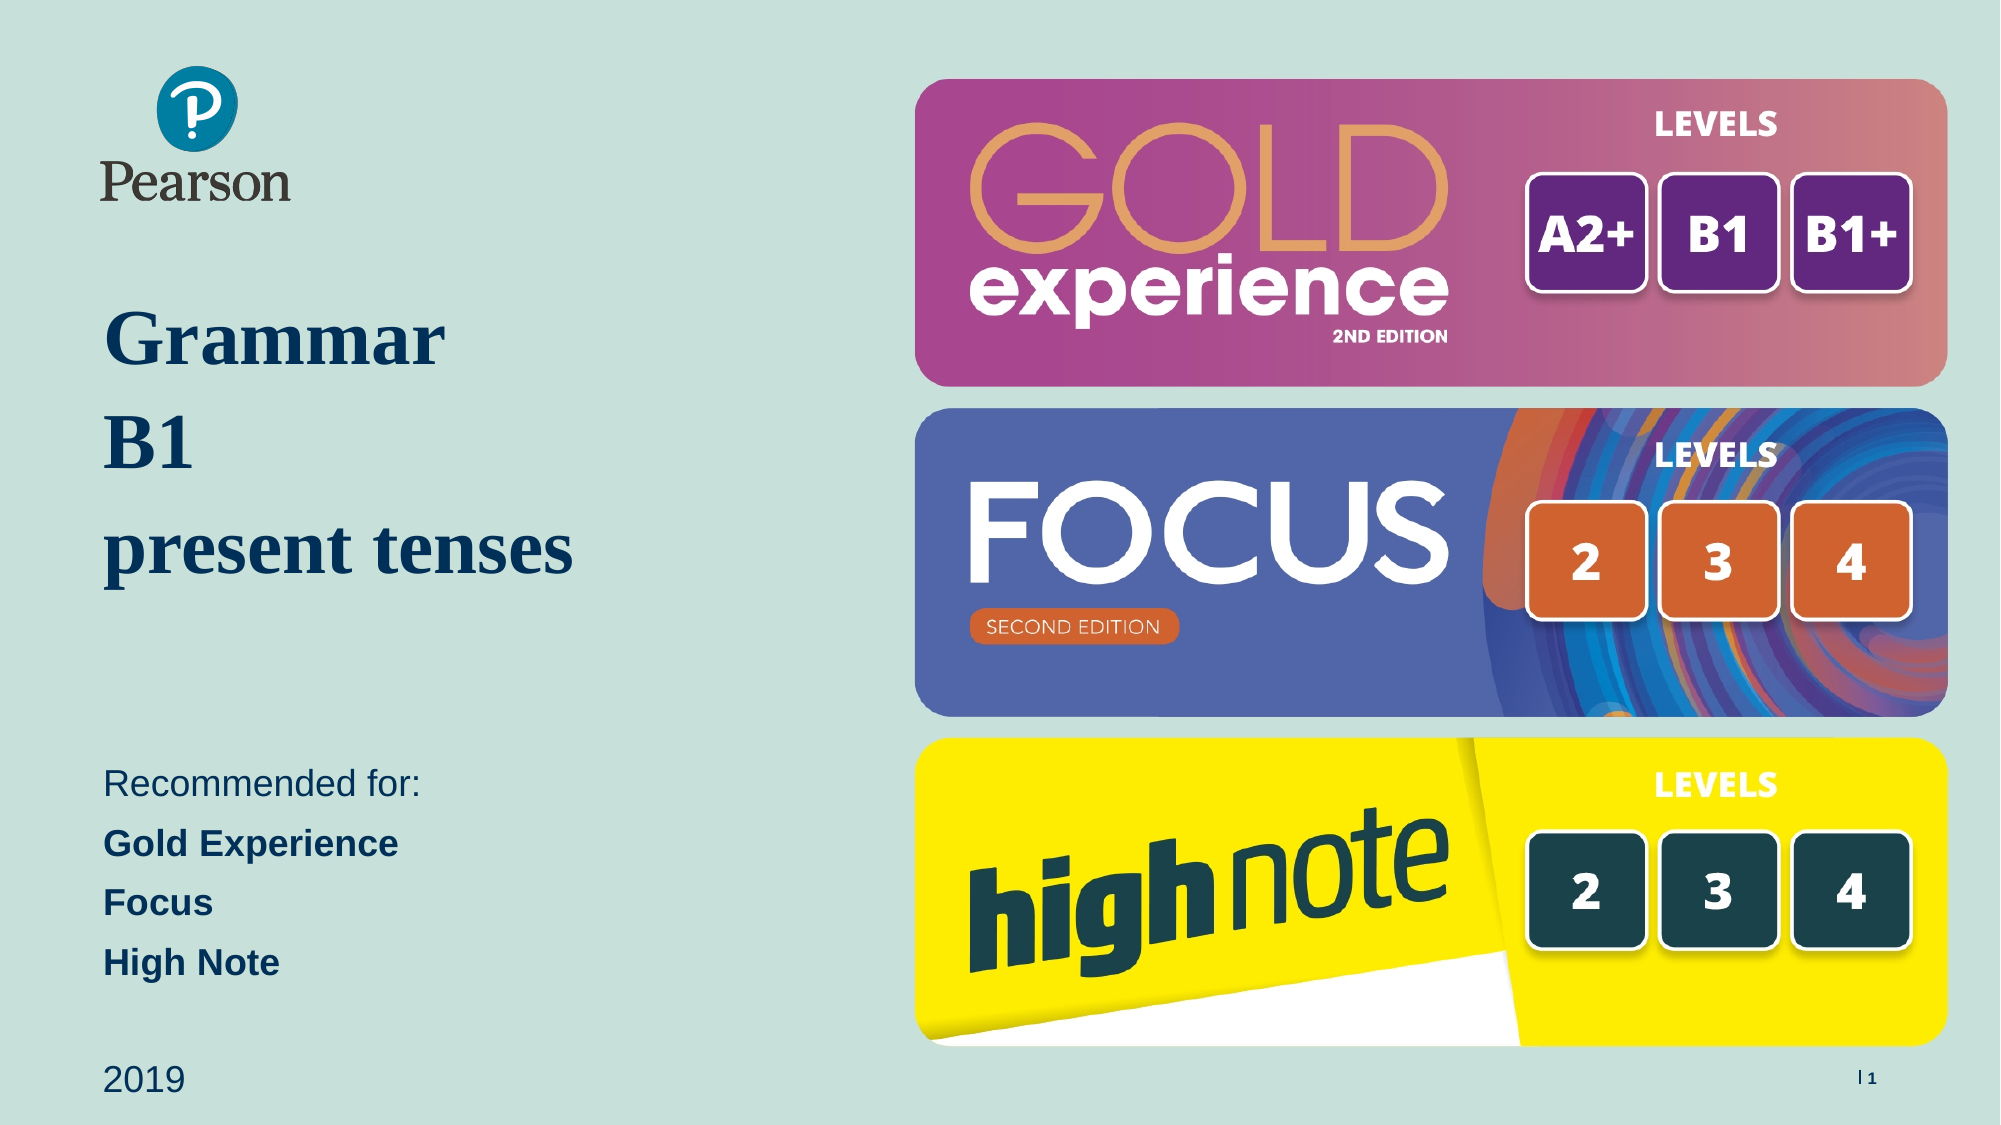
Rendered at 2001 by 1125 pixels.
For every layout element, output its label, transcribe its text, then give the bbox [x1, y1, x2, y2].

list 2019 [102, 1045, 970, 1093]
text_box Recommended for: Gold Experience Focus High Note [103, 743, 857, 930]
slide_number 1 [1867, 1068, 1896, 1087]
picture [0, 0, 2001, 1125]
title Grammar B1 present tenses [103, 275, 921, 615]
